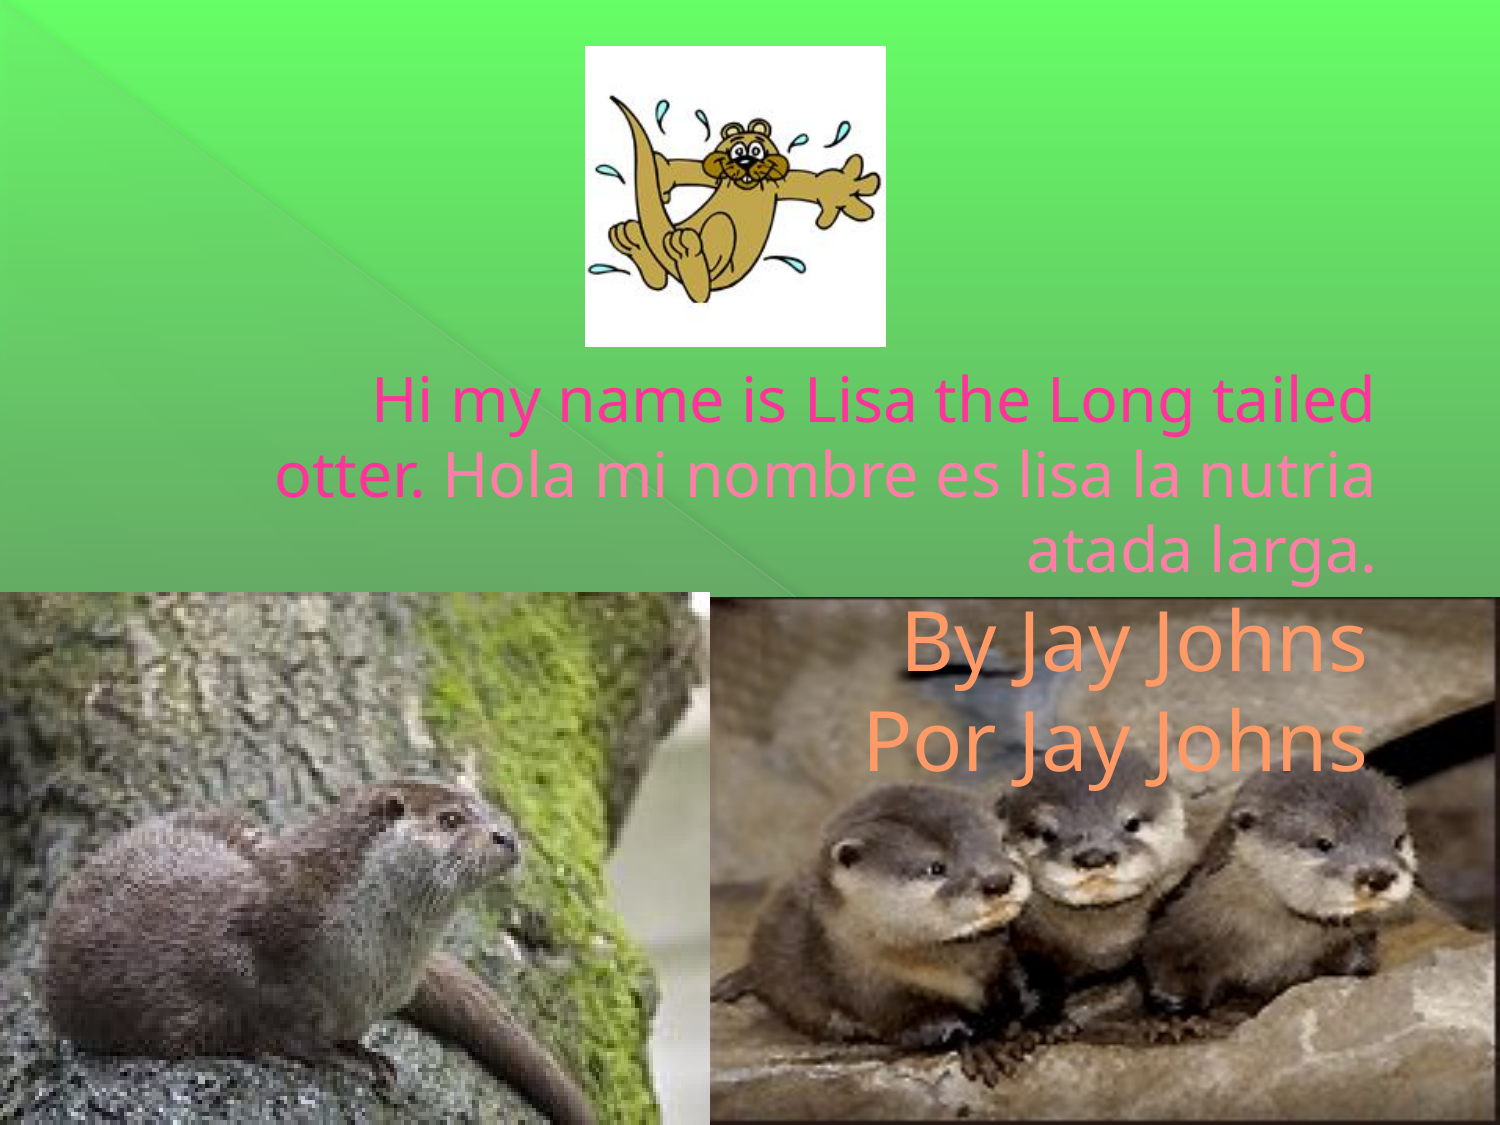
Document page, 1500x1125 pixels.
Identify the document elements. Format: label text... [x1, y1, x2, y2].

picture [0, 592, 1500, 1125]
title Hi my name is Lisa the Long tailed otter. Hola mi nombre es lisa la nutria atada larga. [117, 351, 1393, 584]
picture [585, 46, 887, 348]
subtitle By Jay Johns Por Jay Johns [706, 580, 1390, 584]
